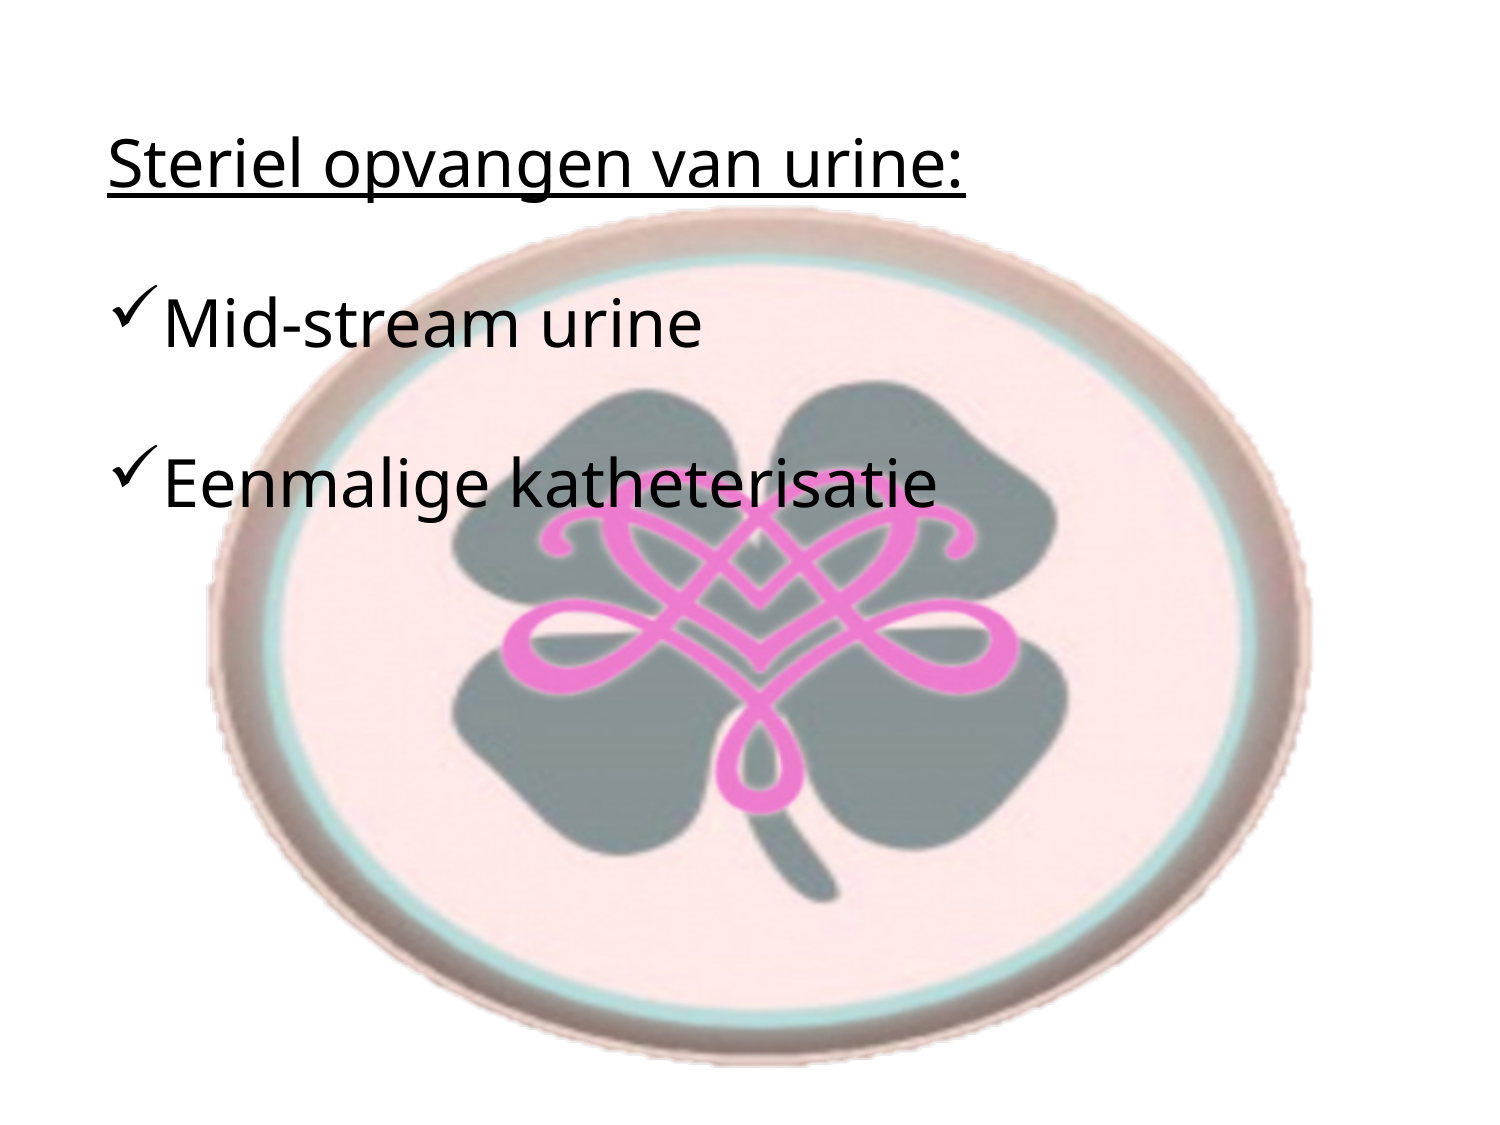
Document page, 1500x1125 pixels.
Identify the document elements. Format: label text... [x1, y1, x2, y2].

text_box Steriel opvangen van urine: Mid-stream urine Eenmalige katheterisatie [92, 113, 981, 654]
picture [0, 0, 1500, 1125]
